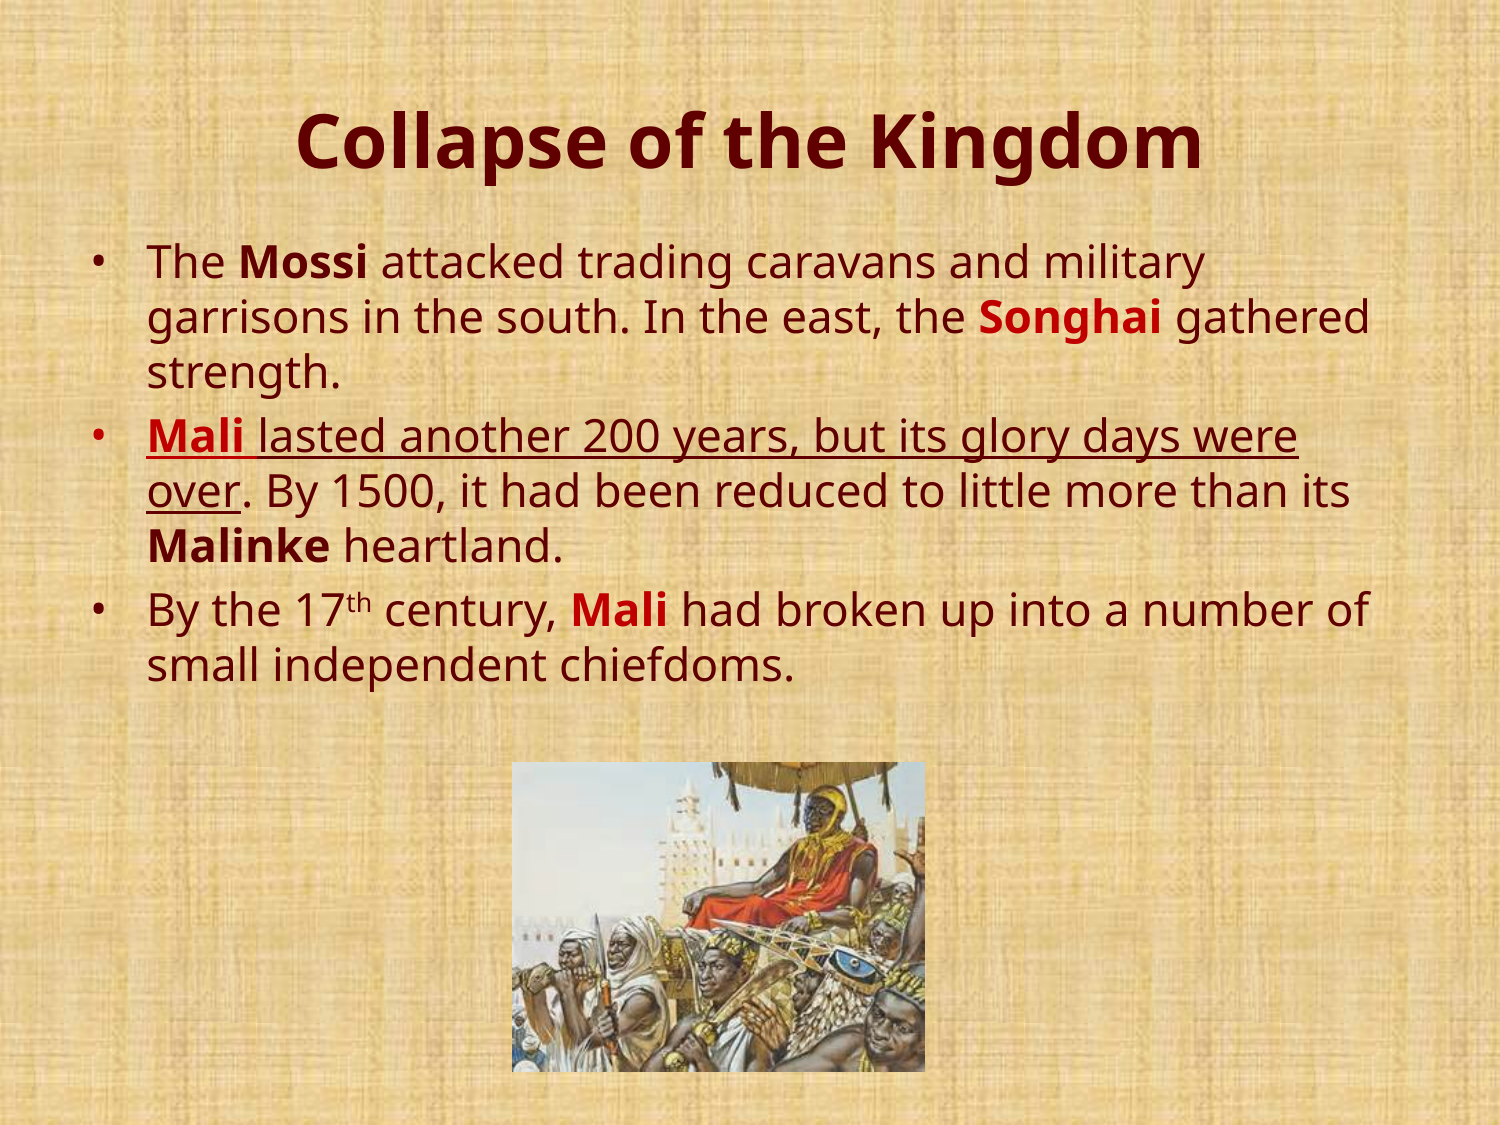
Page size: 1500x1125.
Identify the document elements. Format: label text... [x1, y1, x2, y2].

title Collapse of the Kingdom [75, 45, 1425, 224]
list The Mossi attacked trading caravans and military garrisons in the south. In the east, the Songhai gathered strength. Mali lasted another 200 years, but its glory days were over. By 1500, it had been reduced to little more than its Malinke heartland. By the 17th century, Mali had broken up into a number of small independent chiefdoms. [75, 224, 1425, 1005]
picture [0, 0, 1500, 1125]
